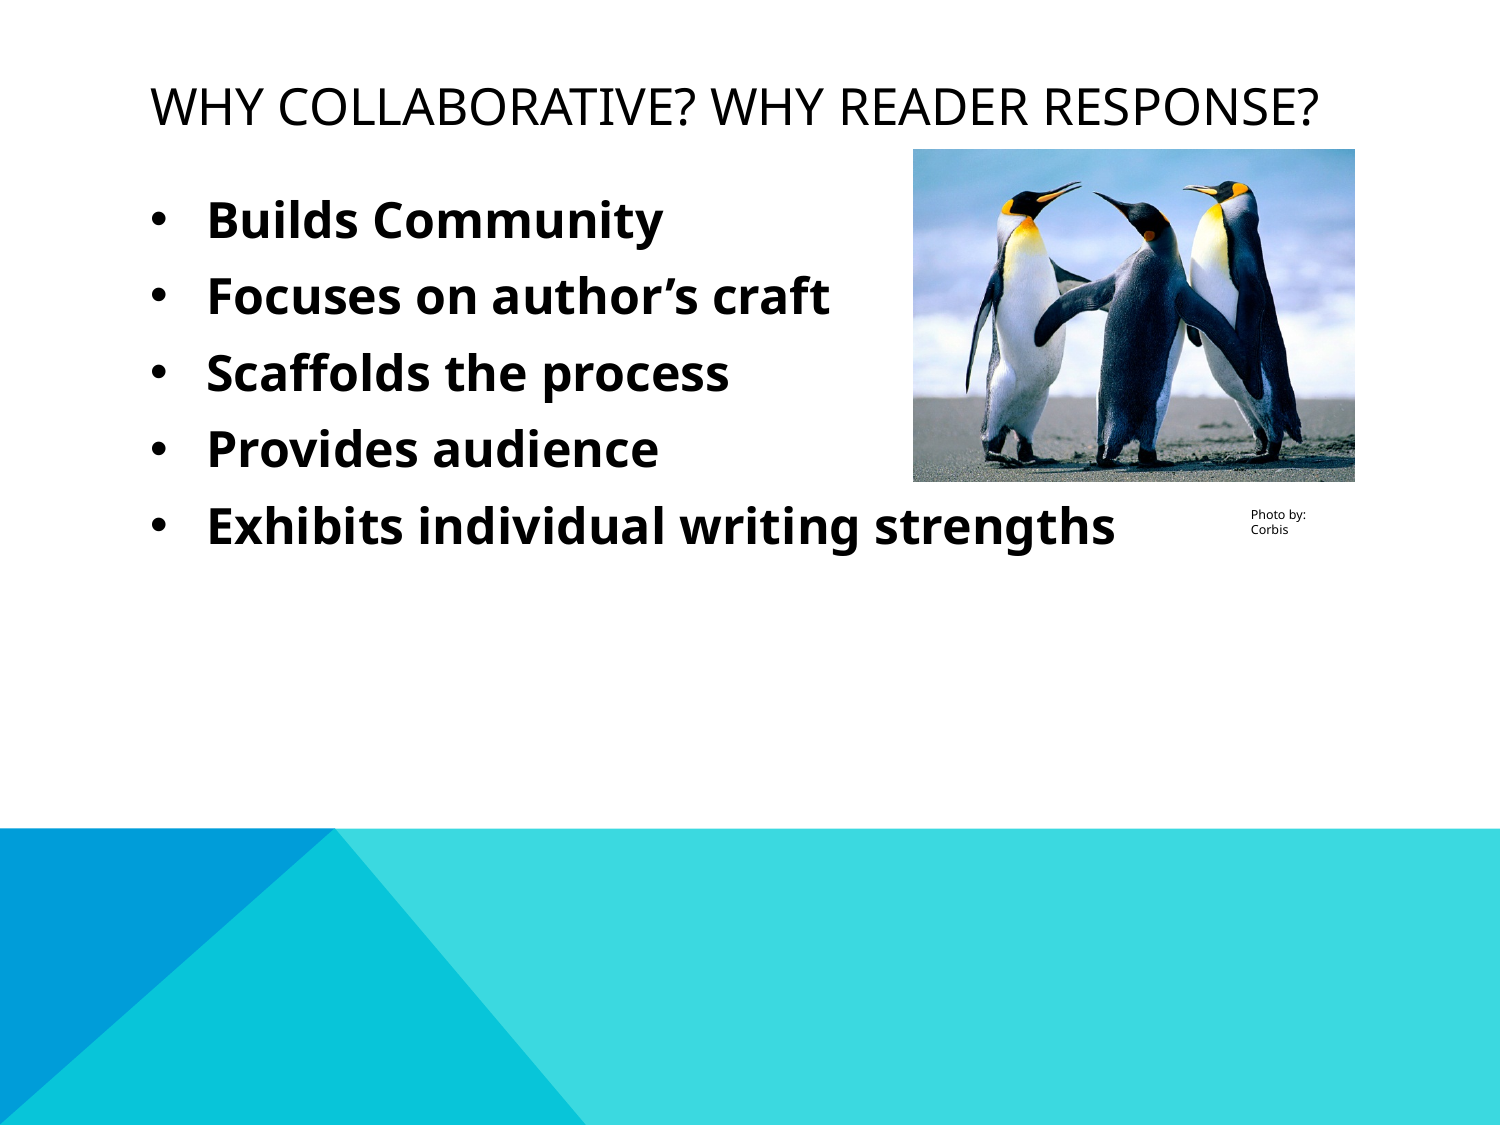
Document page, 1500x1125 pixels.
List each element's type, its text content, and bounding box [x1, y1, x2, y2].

title Why collaborative? Why Reader Response? [135, 60, 1369, 150]
list Builds Community Focuses on author’s craft Scaffolds the process Provides audience Exhibits individual writing strengths [135, 180, 1369, 768]
picture [912, 149, 1356, 482]
text_box Photo by: Corbis [1236, 499, 1353, 545]
